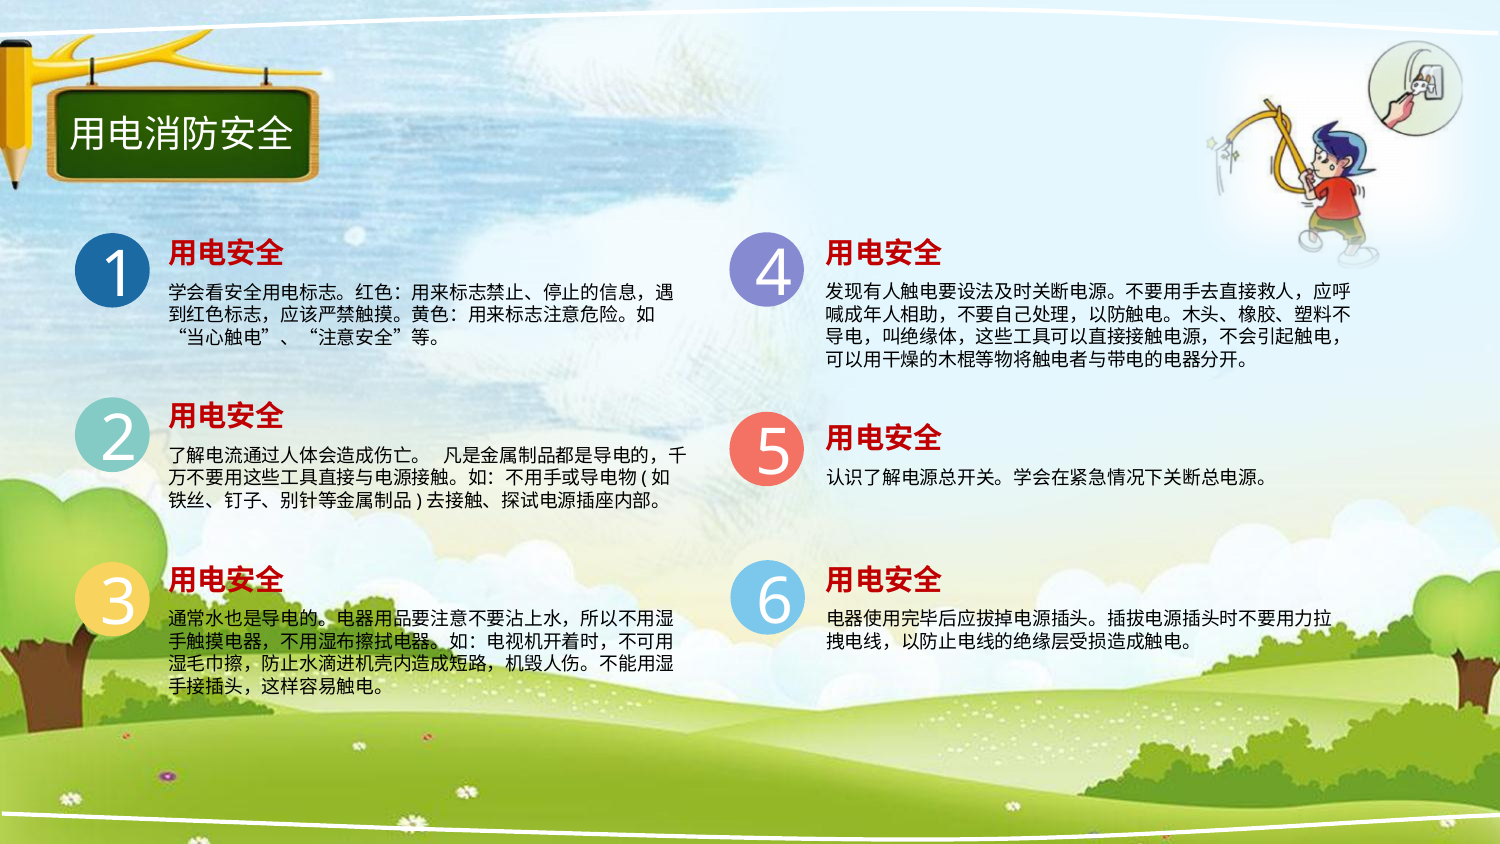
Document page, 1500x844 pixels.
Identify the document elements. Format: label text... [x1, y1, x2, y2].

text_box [153, 553, 704, 706]
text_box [811, 227, 1371, 379]
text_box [153, 390, 704, 520]
picture [0, 0, 1500, 844]
text_box 6 [730, 560, 805, 635]
text_box 5 [729, 411, 804, 487]
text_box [811, 553, 1349, 661]
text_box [153, 227, 691, 357]
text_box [811, 412, 1349, 497]
text_box 3 [74, 561, 150, 637]
text_box 2 [74, 397, 150, 473]
text_box 1 [74, 233, 150, 308]
text_box 用电消防安全 [54, 103, 310, 163]
text_box 4 [729, 232, 804, 307]
